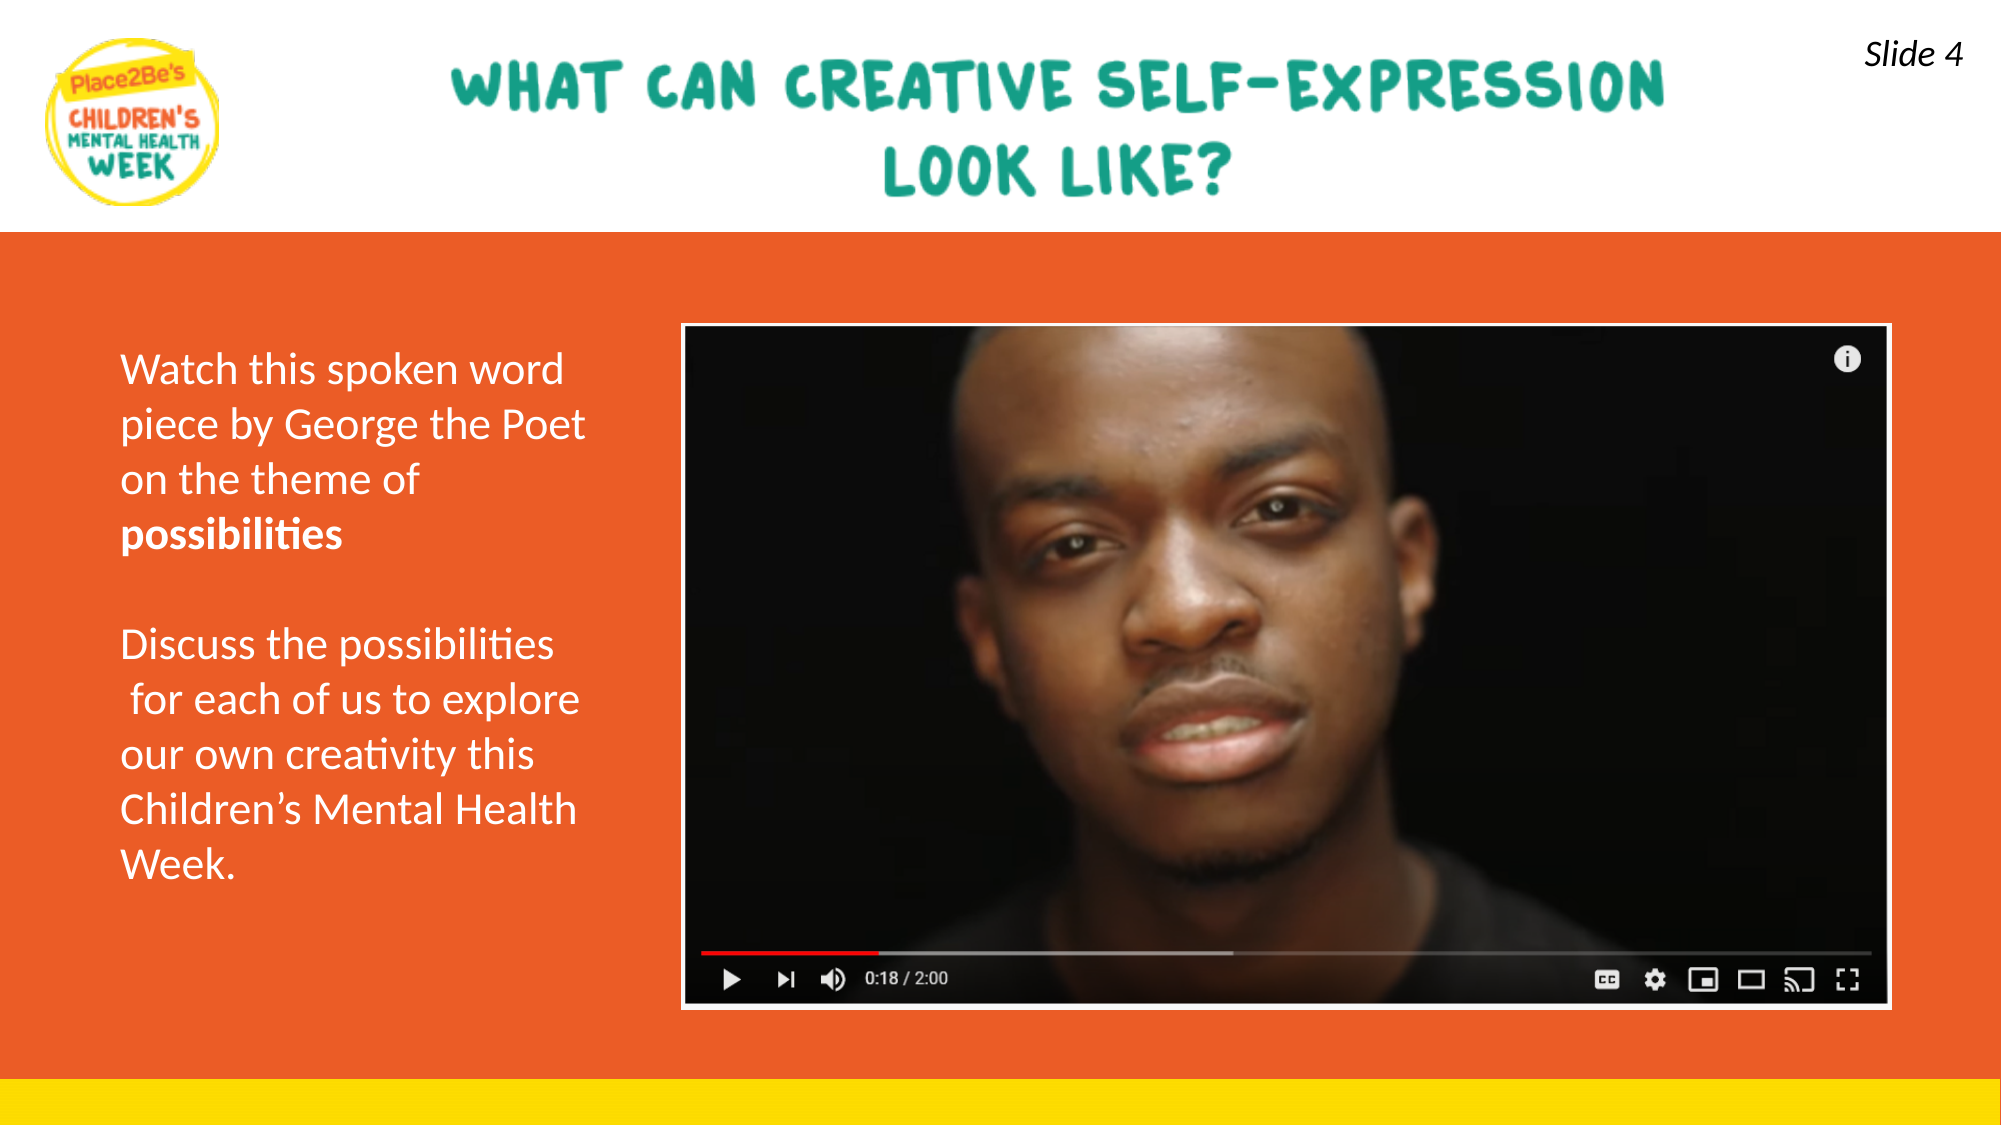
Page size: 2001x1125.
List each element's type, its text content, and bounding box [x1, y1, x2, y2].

picture [0, 38, 2000, 1125]
text_box Slide 4 [1849, 21, 1979, 82]
